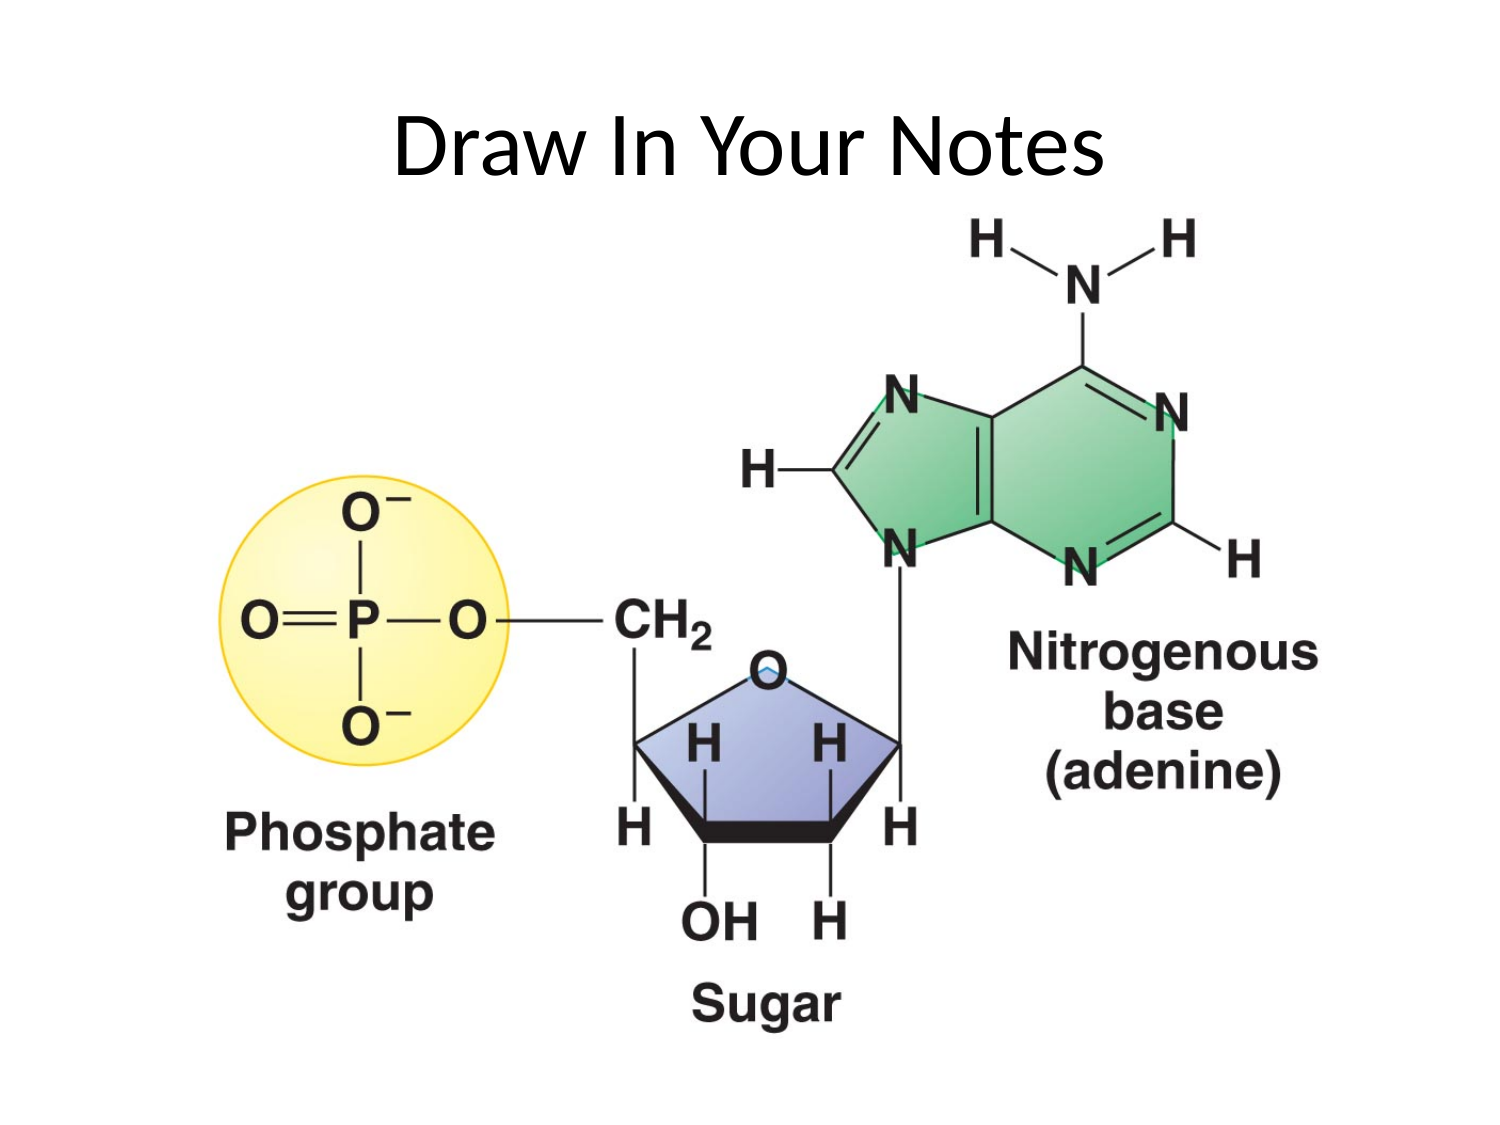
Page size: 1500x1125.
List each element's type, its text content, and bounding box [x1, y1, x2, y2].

title Draw In Your Notes [75, 45, 1425, 233]
picture [212, 212, 1326, 1040]
